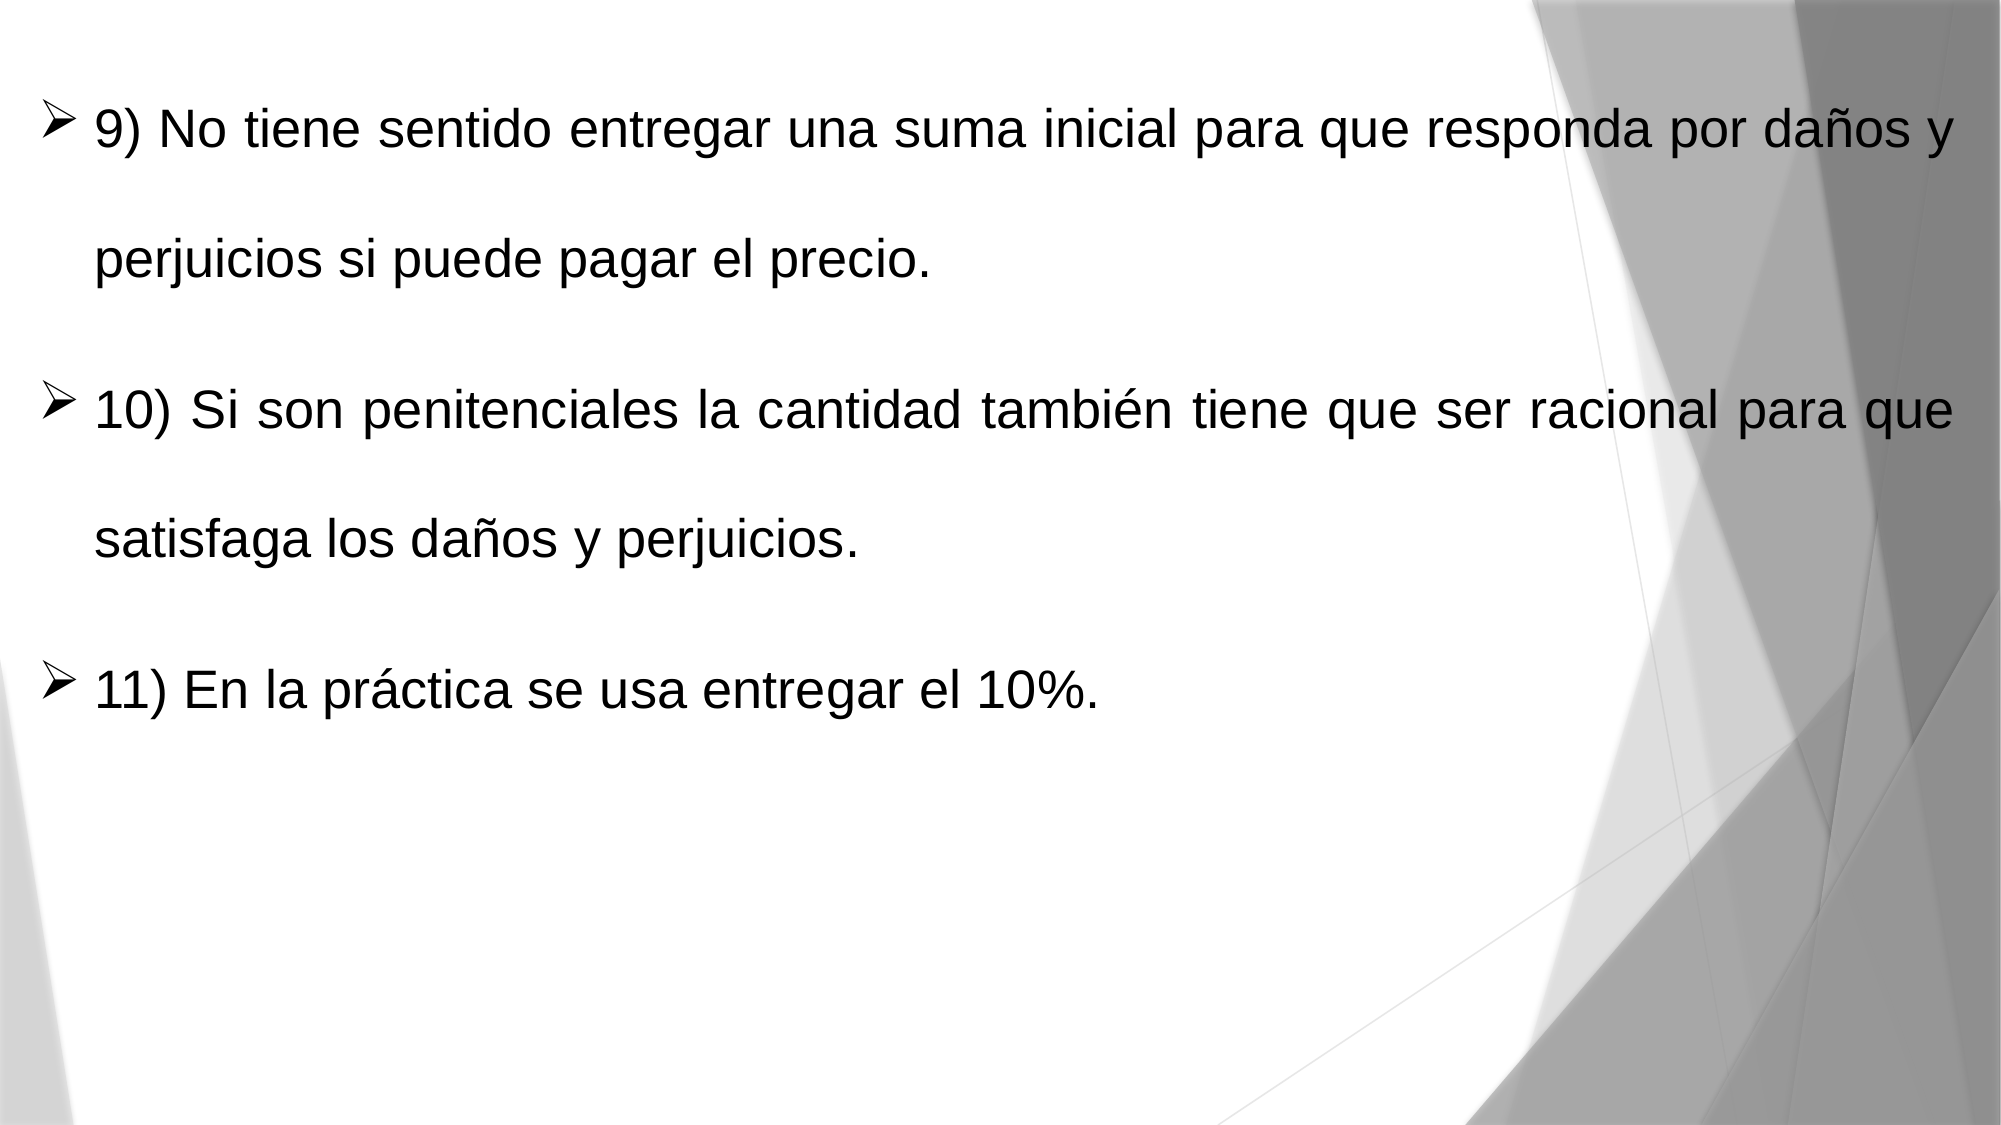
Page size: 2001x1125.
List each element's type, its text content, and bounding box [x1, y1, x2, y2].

list 9) No tiene sentido entregar una suma inicial para que responda por daños y perjuicios si puede pagar el precio. 10) Si son penitenciales la cantidad también tiene que ser racional para que satisfaga los daños y perjuicios. 11) En la práctica se usa entregar el 10%. [23, 20, 1974, 1078]
